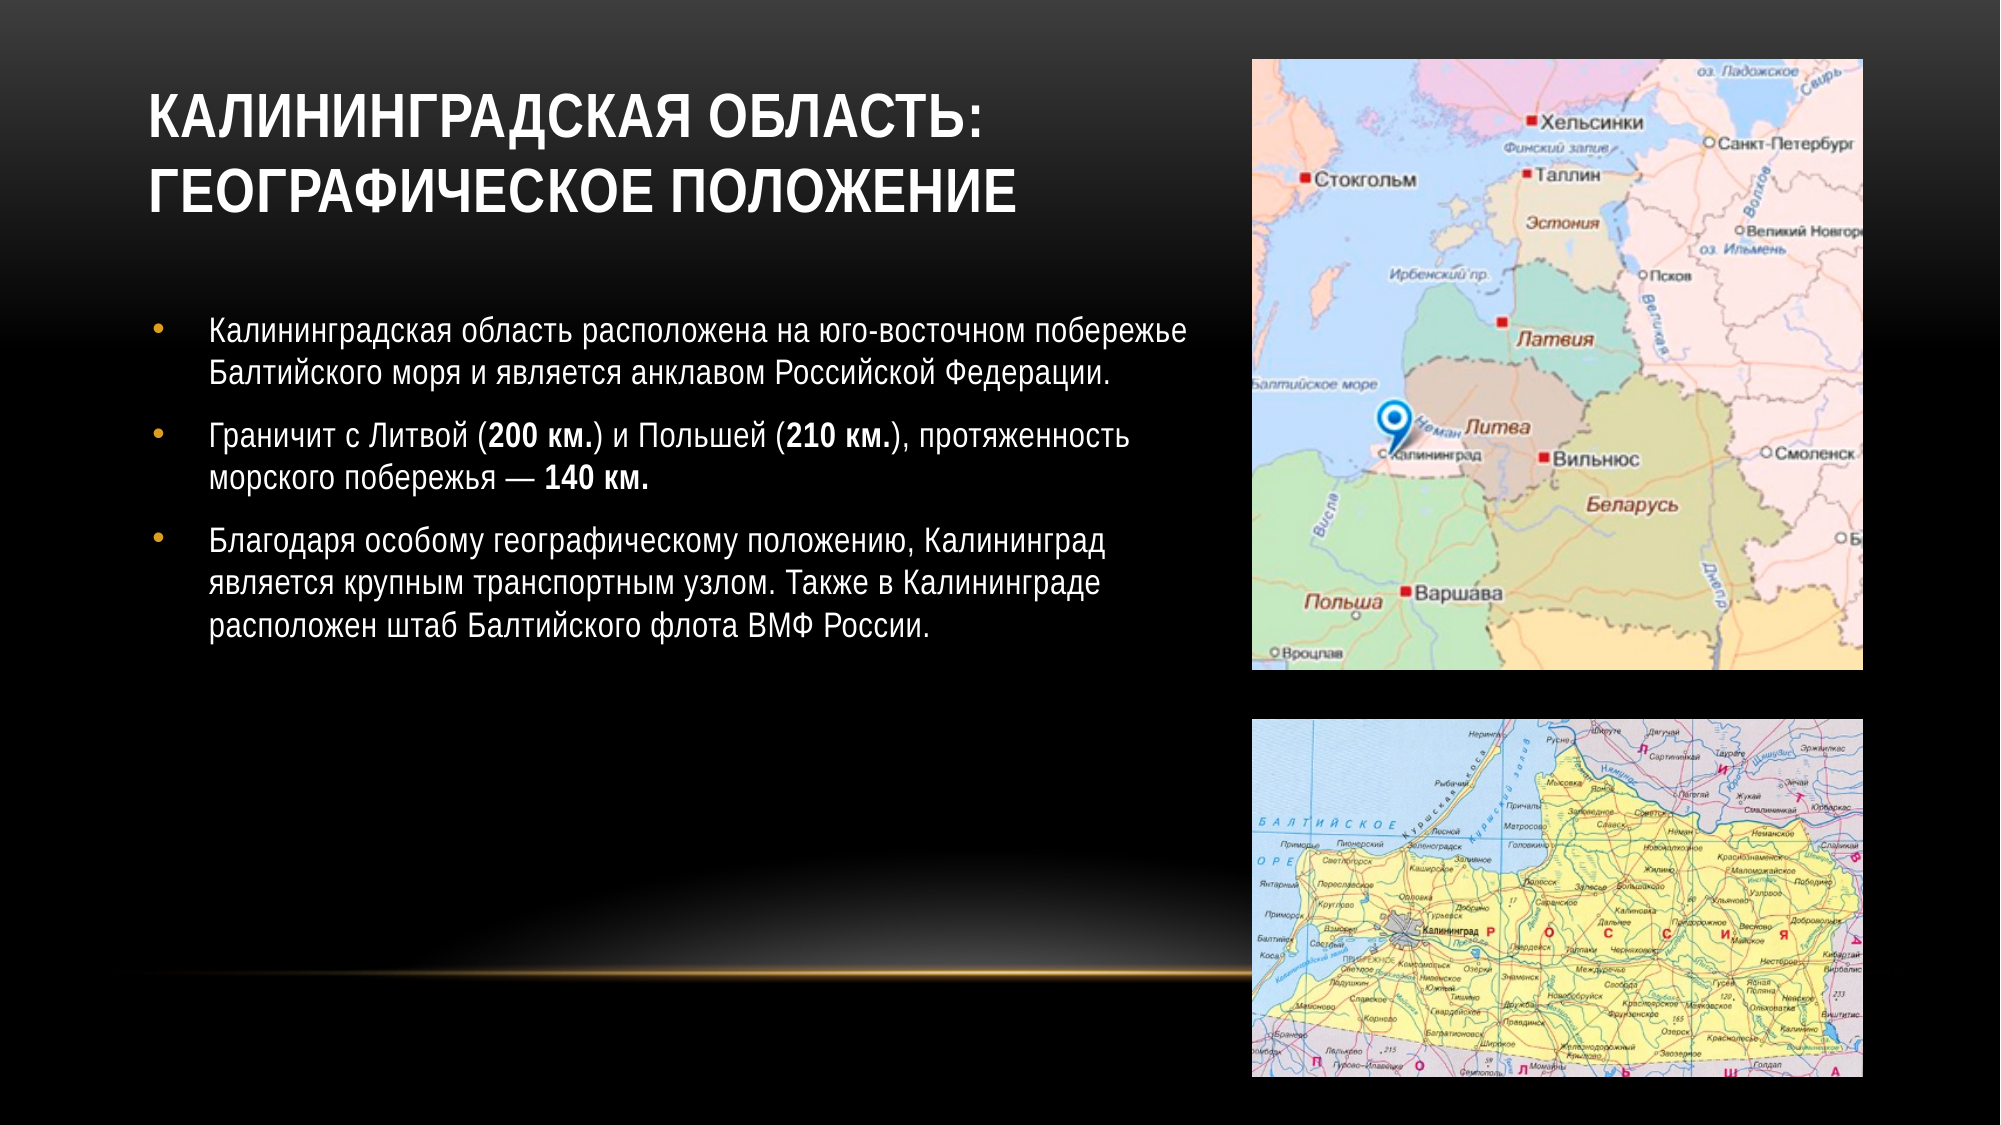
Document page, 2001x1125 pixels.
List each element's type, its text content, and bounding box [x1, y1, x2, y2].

picture [0, 0, 2000, 1125]
title Калининградская область: географическое положение [133, 45, 1867, 233]
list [1252, 59, 1863, 670]
list Калининградская область расположена на юго-восточном побережье Балтийского моря и является анклавом Российской Федерации. Граничит с Литвой (200 км.) и Польшей (210 км.), протяженность морского побережья — 140 км. Благодаря особому географическому положению, Калининград является крупным транспортным узлом. Также в Калининграде расположен штаб Балтийского флота ВМФ России. [137, 299, 1207, 1077]
